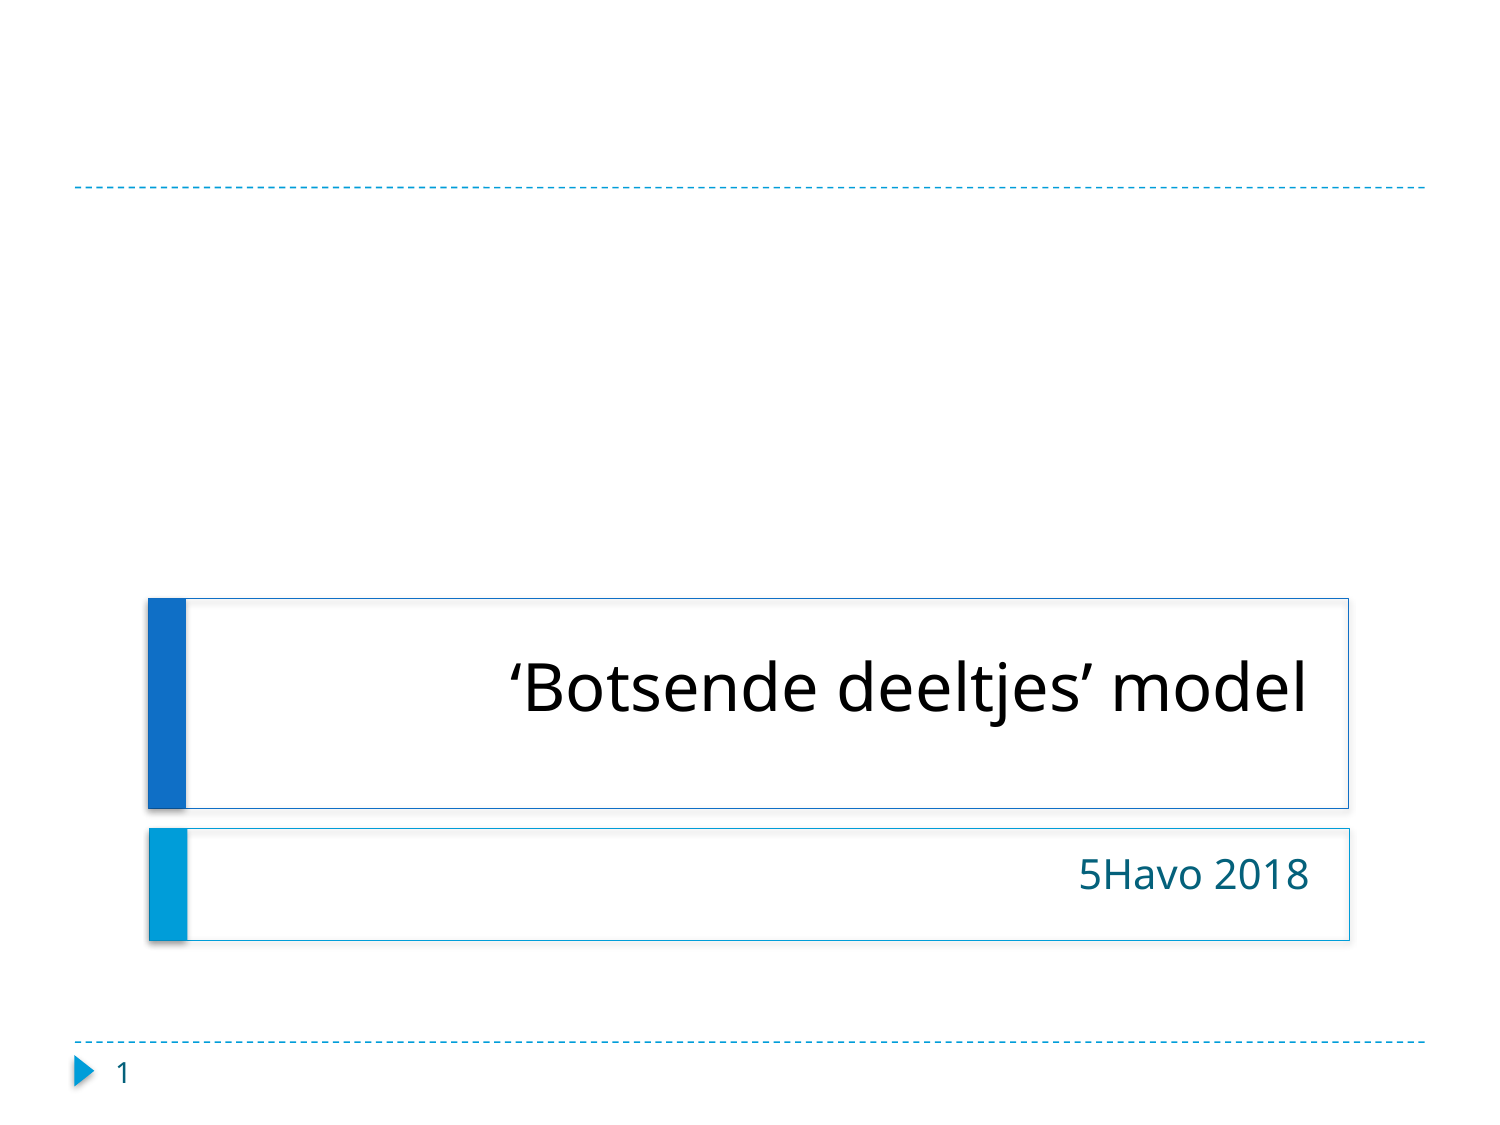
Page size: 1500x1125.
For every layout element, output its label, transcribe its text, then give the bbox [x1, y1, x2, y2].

title ‘Botsende deeltjes’ model [200, 637, 1325, 800]
subtitle 5Havo 2018 [200, 840, 1325, 929]
slide_number 1 [100, 1046, 301, 1107]
